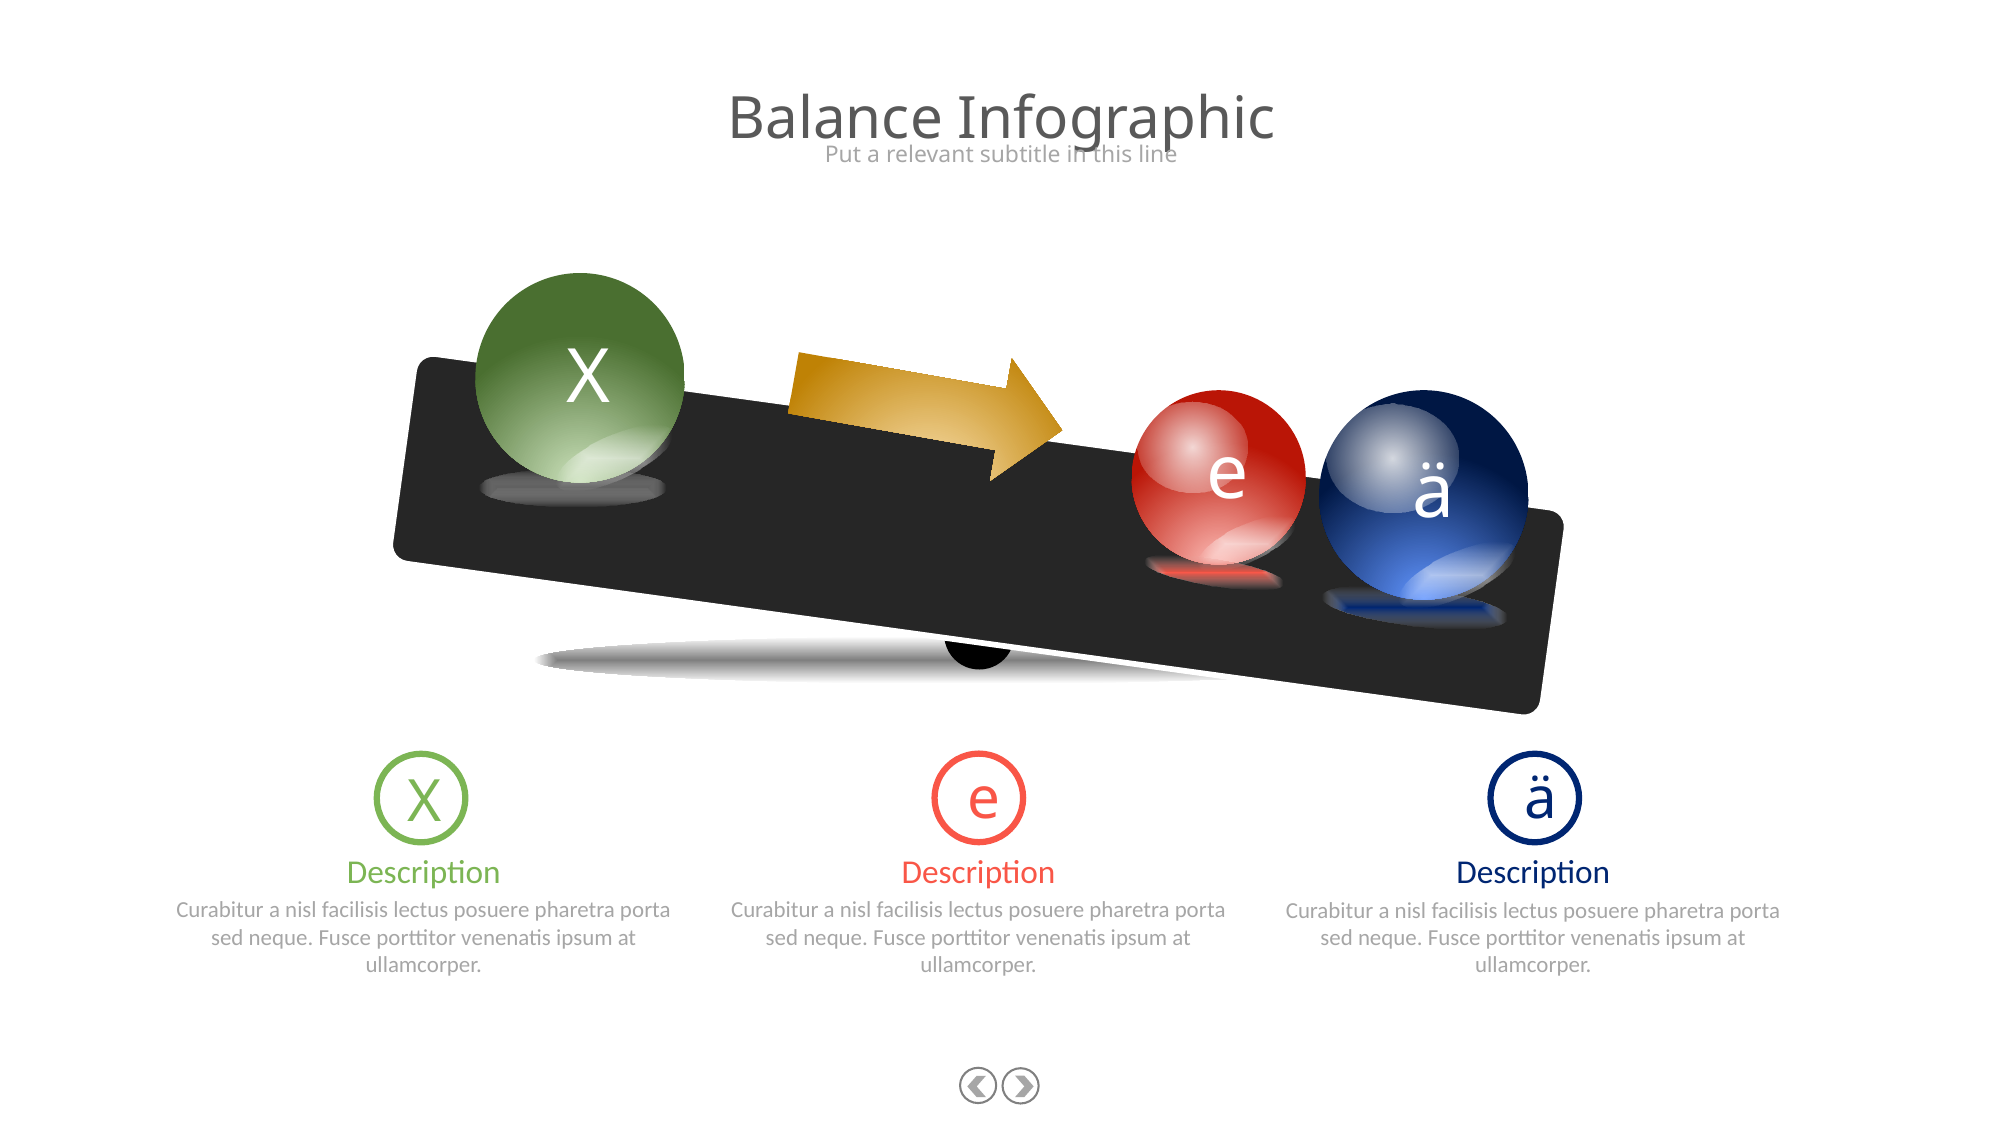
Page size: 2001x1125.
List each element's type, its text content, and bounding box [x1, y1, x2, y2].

text_box e [985, 752, 1006, 760]
text_box X [392, 755, 404, 762]
text_box [1489, 752, 1581, 844]
text_box Balance Infographic [663, 37, 1340, 158]
text_box Put a relevant subtitle in this line [764, 122, 1239, 183]
text_box X [392, 834, 403, 841]
text_box [933, 752, 1025, 844]
text_box [1146, 565, 1284, 590]
text_box [943, 639, 1013, 671]
text_box [389, 353, 1568, 719]
text_box [533, 636, 1228, 684]
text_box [959, 1067, 1039, 1104]
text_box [1131, 390, 1306, 565]
text_box e [952, 752, 972, 760]
text_box [786, 351, 1064, 483]
text_box [1322, 600, 1508, 629]
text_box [475, 272, 685, 483]
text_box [1319, 390, 1529, 600]
text_box ä [1540, 752, 1563, 761]
text_box Description Curabitur a nisl facilisis lectus posuere pharetra porta sed neque. Fusce porttitor venenatis ipsum at ullamcorper. [705, 842, 1253, 1049]
text_box [375, 752, 467, 844]
text_box ä [1509, 752, 1530, 760]
text_box Description Curabitur a nisl facilisis lectus posuere pharetra porta sed neque. Fusce porttitor venenatis ipsum at ullamcorper. [1259, 843, 1808, 1050]
text_box [478, 483, 667, 507]
text_box Description Curabitur a nisl facilisis lectus posuere pharetra porta sed neque. Fusce porttitor venenatis ipsum at ullamcorper. [150, 842, 698, 1049]
